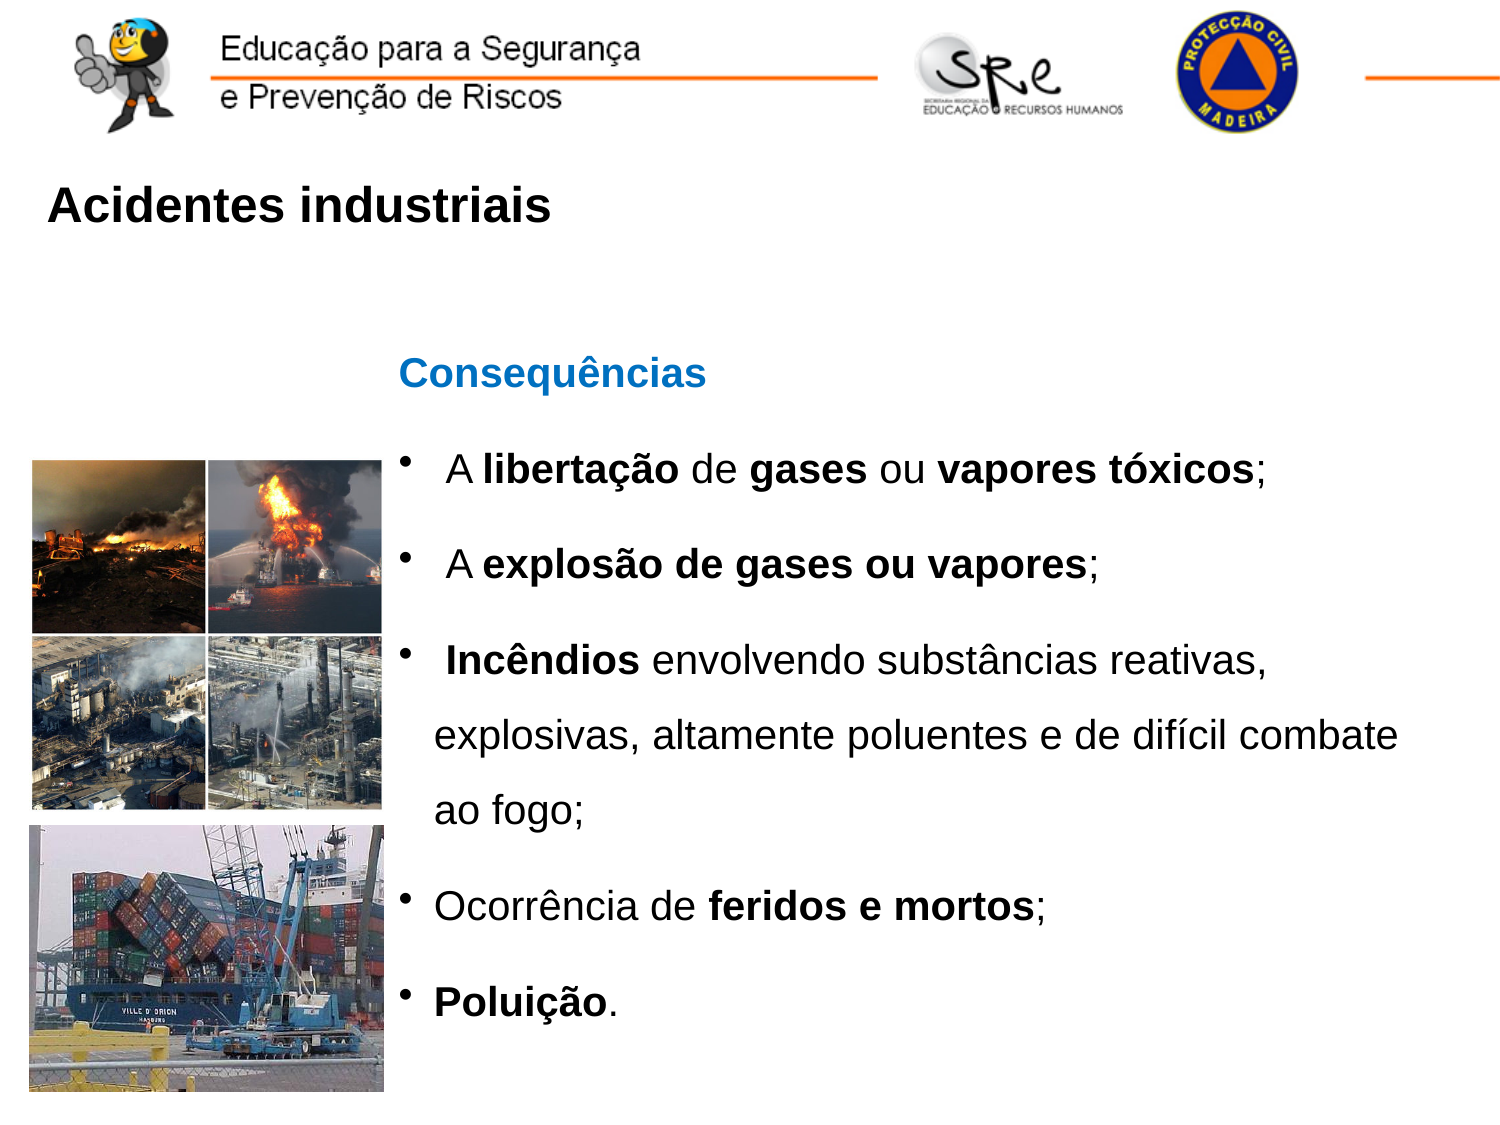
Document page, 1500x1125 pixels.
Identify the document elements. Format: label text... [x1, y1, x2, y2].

picture [0, 0, 1500, 1125]
text_box Acidentes industriais [31, 165, 568, 240]
text_box Consequências A libertação de gases ou vapores tóxicos; A explosão de gases ou vapores; Incêndios envolvendo substâncias reativas, explosivas, altamente poluentes e de difícil combate ao fogo; Ocorrência de feridos e mortos; Poluição. [383, 313, 1442, 1033]
